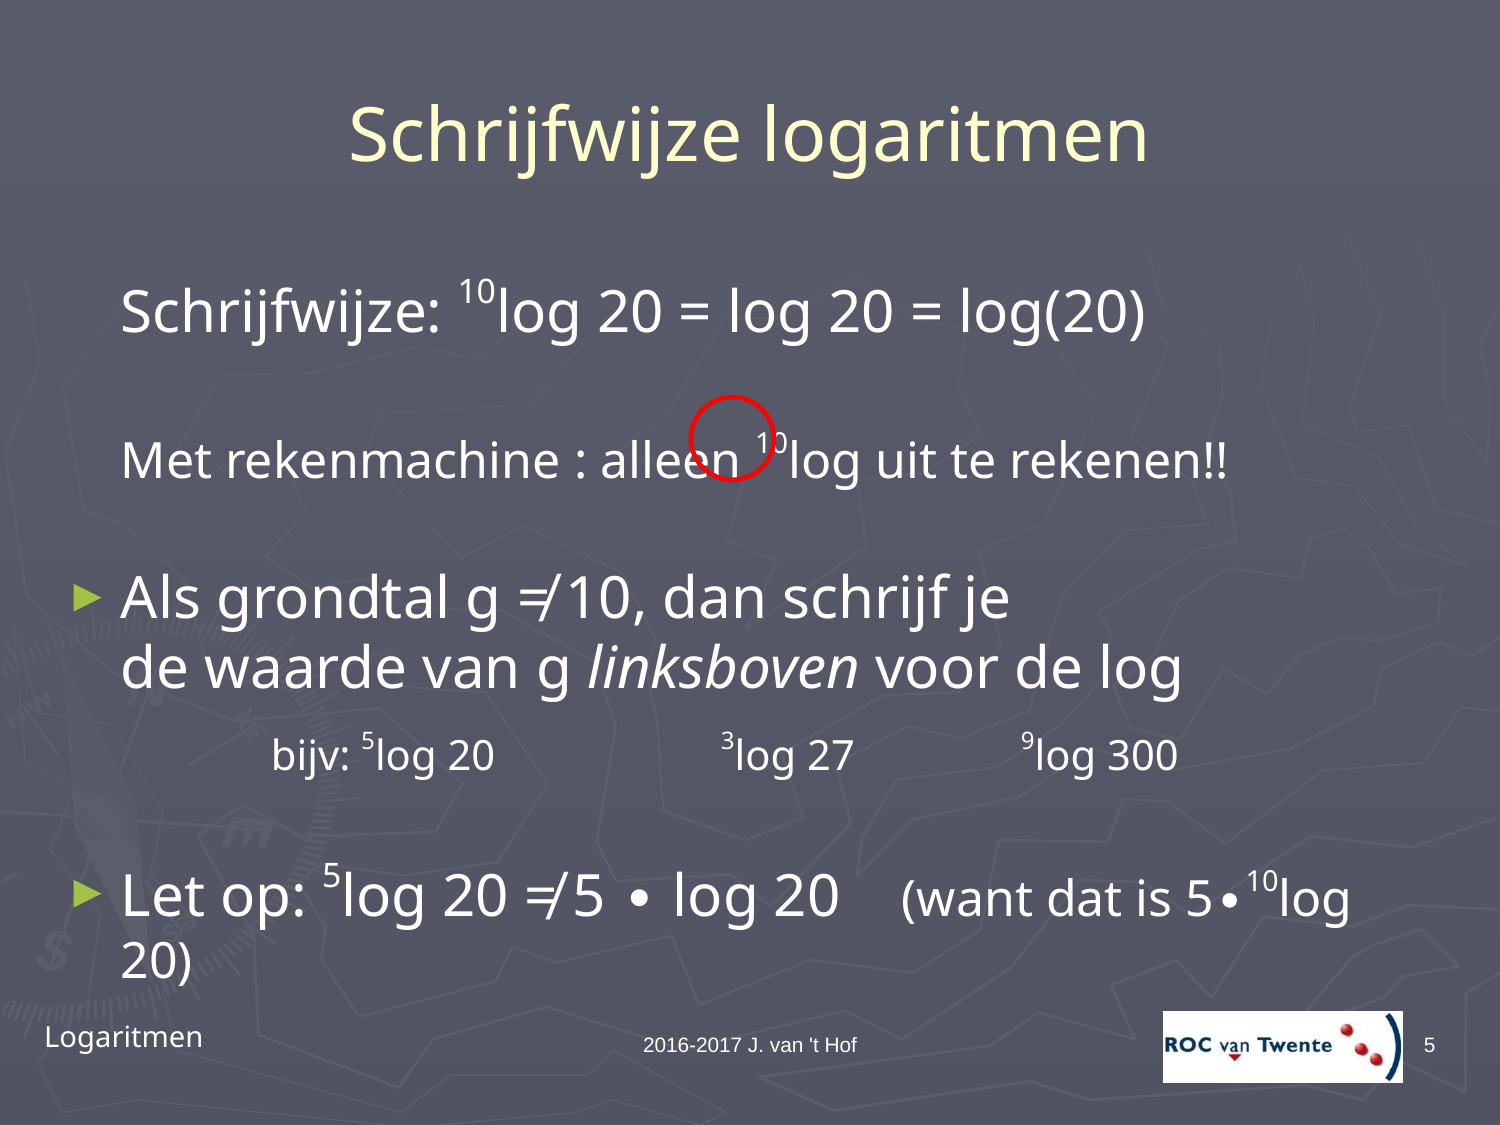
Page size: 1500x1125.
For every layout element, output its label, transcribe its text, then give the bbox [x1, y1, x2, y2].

title Schrijfwijze logaritmen [49, 37, 1451, 226]
text_box Logaritmen [29, 1011, 467, 1062]
text_box [690, 397, 774, 480]
footer 2016-2017 J. van 't Hof [512, 1024, 988, 1103]
picture [1163, 1011, 1403, 1083]
list Schrijfwijze: 10log 20 = log 20 = log(20) Met rekenmachine : alleen 10log uit te rekenen!! Als grondtal g ≠ 10, dan schrijf je de waarde van g linksboven voor de log bijv: 5log 20 3log 27 9log 300 Let op: 5log 20 ≠ 5 ∙ log 20 (want dat is 5∙10log 20) [49, 262, 1451, 1001]
slide_number 5 [1074, 1024, 1451, 1103]
